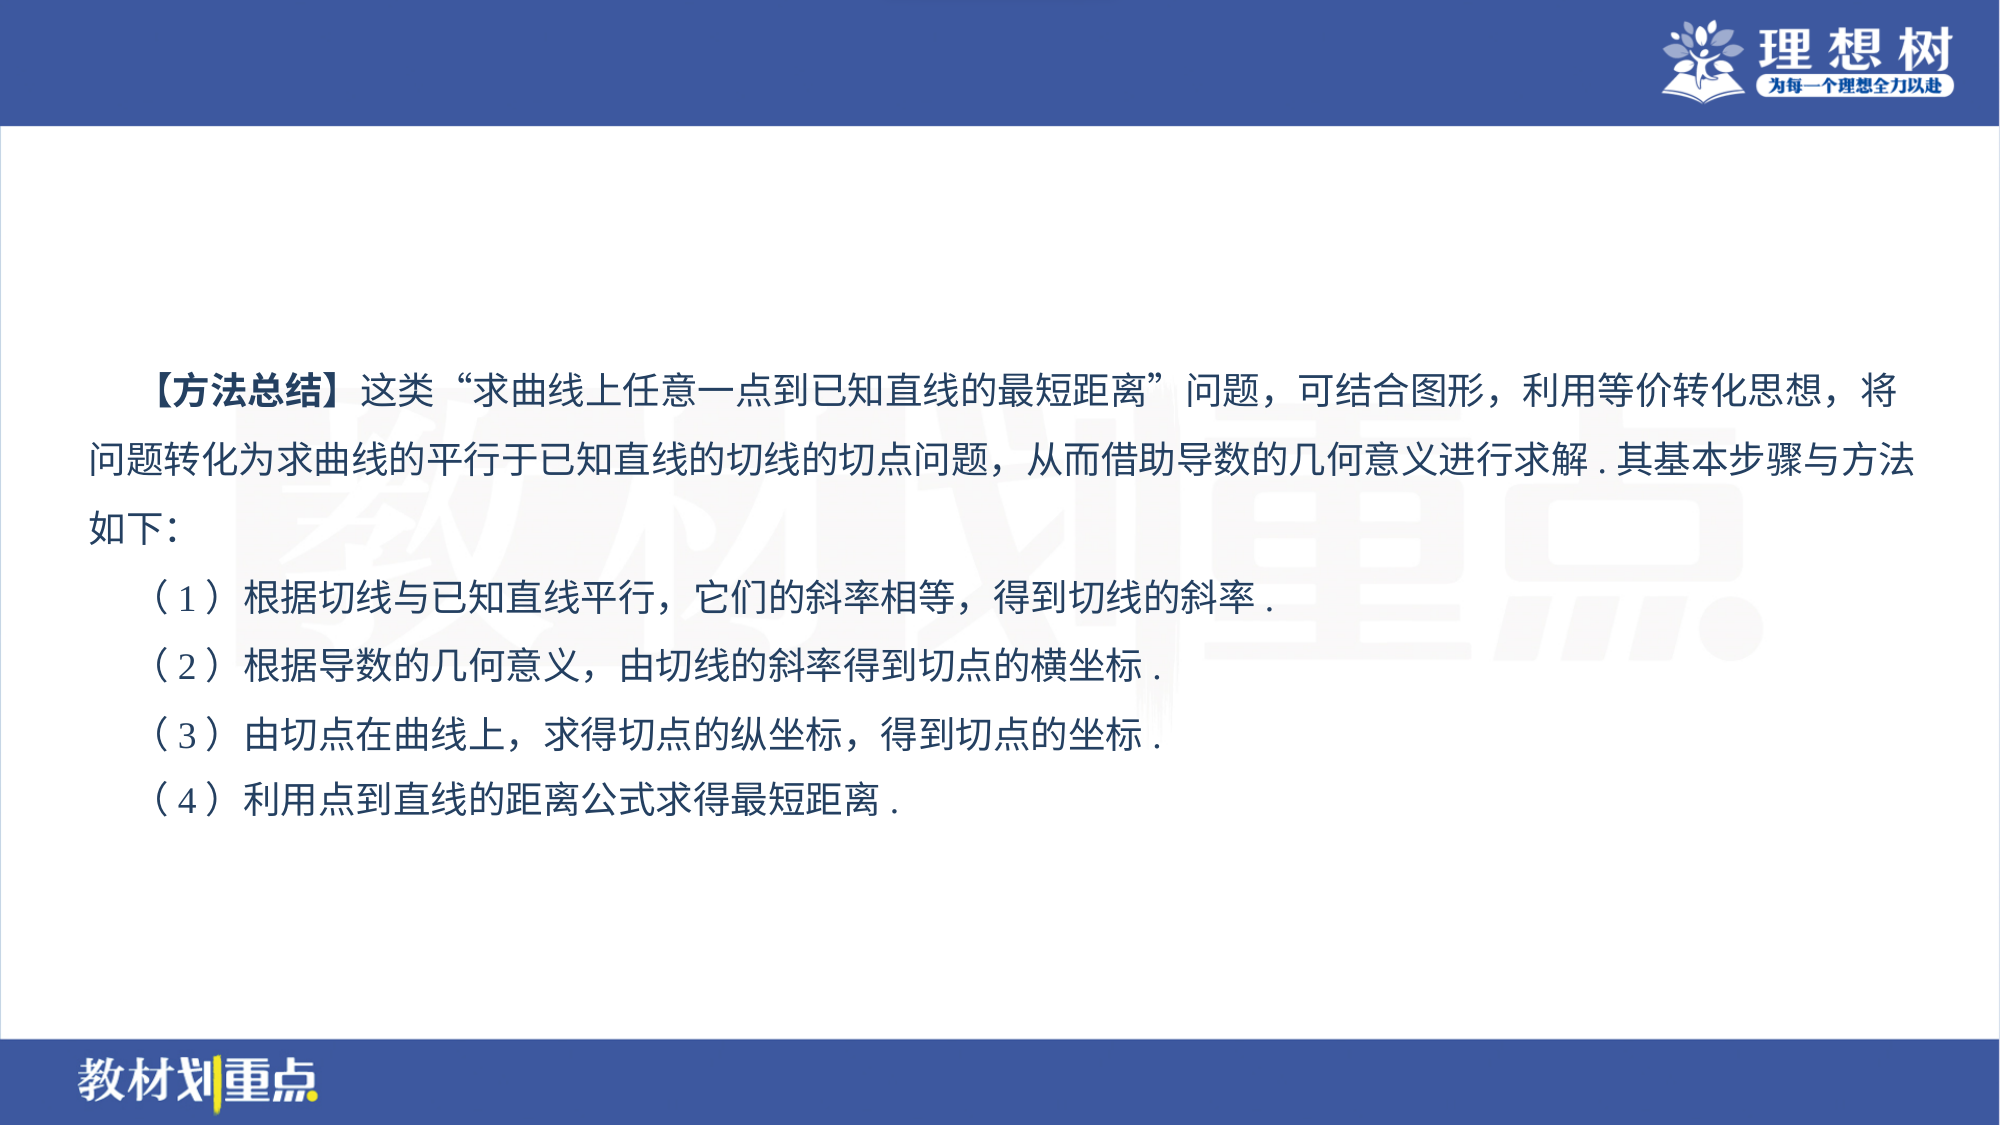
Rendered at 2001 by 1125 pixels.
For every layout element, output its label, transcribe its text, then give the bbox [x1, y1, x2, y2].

text_box 【方法总结】这类“求曲线上任意一点到已知直线的最短距离”问题，可结合图形，利用等价转化思想，将 问题转化为求曲线的平行于已知直线的切线的切点问题，从而借助导数的几何意义进行求解.其基本步骤与方法 如下： （1）根据切线与已知直线平行，它们的斜率相等，得到切线的斜率. （2）根据导数的几何意义，由切线的斜率得到切点的横坐标. （3）由切点在曲线上，求得切点的纵坐标，得到切点的坐标. （4）利用点到直线的距离公式求得最短距离. [88, 343, 1911, 814]
picture [0, 0, 2000, 1125]
